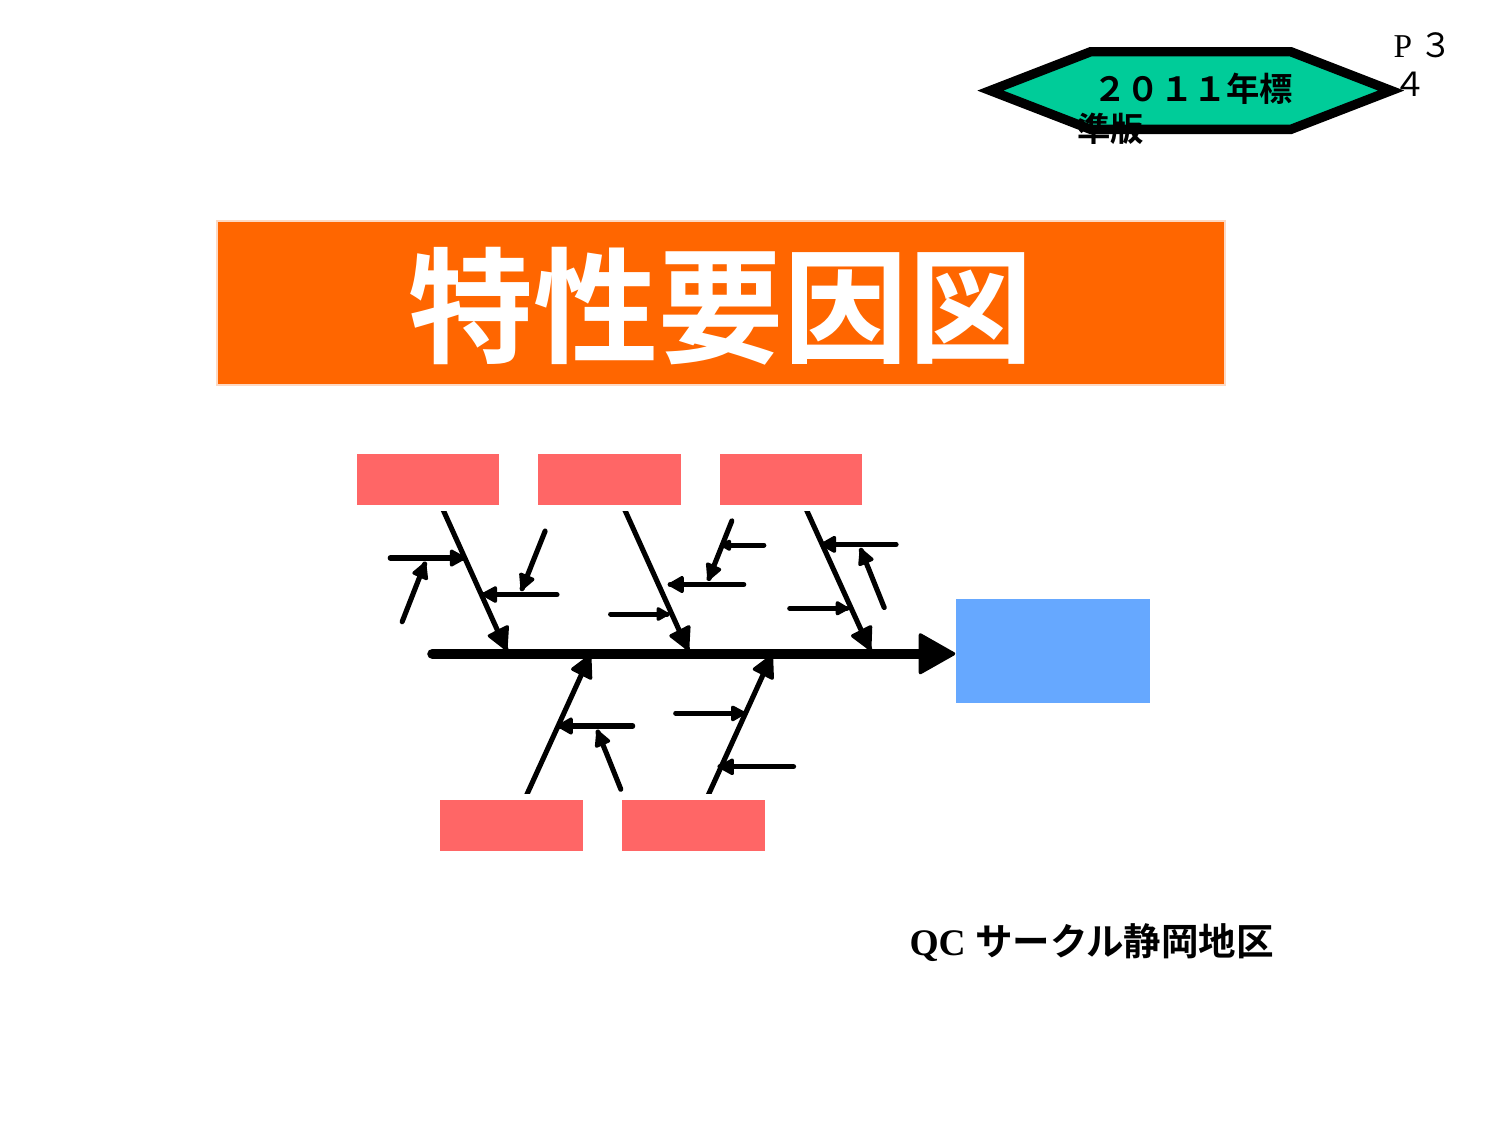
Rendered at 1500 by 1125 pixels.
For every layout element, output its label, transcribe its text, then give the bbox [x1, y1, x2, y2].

picture [349, 447, 1156, 858]
text_box QCサークル静岡地区 [848, 910, 1335, 971]
text_box P３４ [1378, 16, 1500, 111]
text_box 特性要因図 [216, 220, 1225, 386]
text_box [990, 51, 1392, 130]
